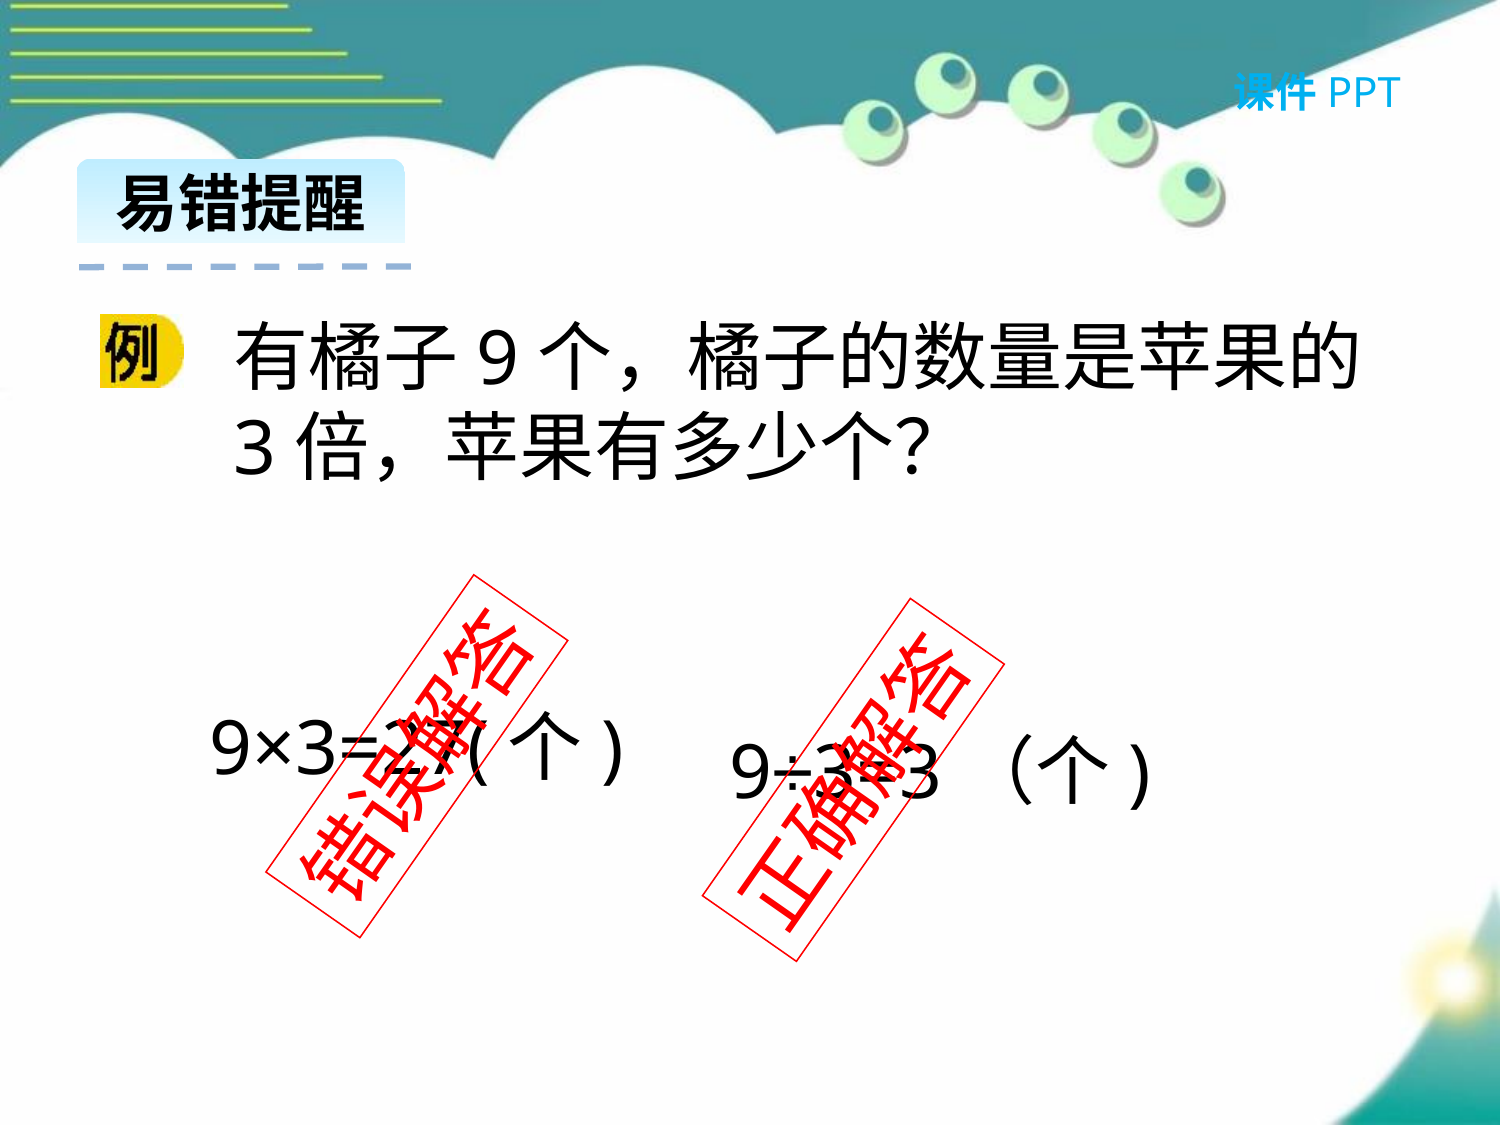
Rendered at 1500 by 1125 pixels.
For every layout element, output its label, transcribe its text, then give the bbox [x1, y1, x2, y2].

picture [0, 0, 1500, 1125]
text_box 9÷3=3（个) [896, 716, 1209, 821]
text_box 易错提醒 [76, 158, 405, 244]
text_box 有橘子9个，橘子的数量是苹果的3倍，苹果有多少个？ [218, 302, 1381, 498]
text_box 9×3=27(个) [459, 692, 689, 798]
text_box 错误解答 [265, 574, 568, 938]
text_box 9×3=27(个) [194, 692, 391, 798]
text_box 9÷3=3（个) [714, 716, 827, 821]
text_box 课件PPT [1218, 58, 1418, 124]
text_box 正确解答 [702, 598, 1005, 962]
